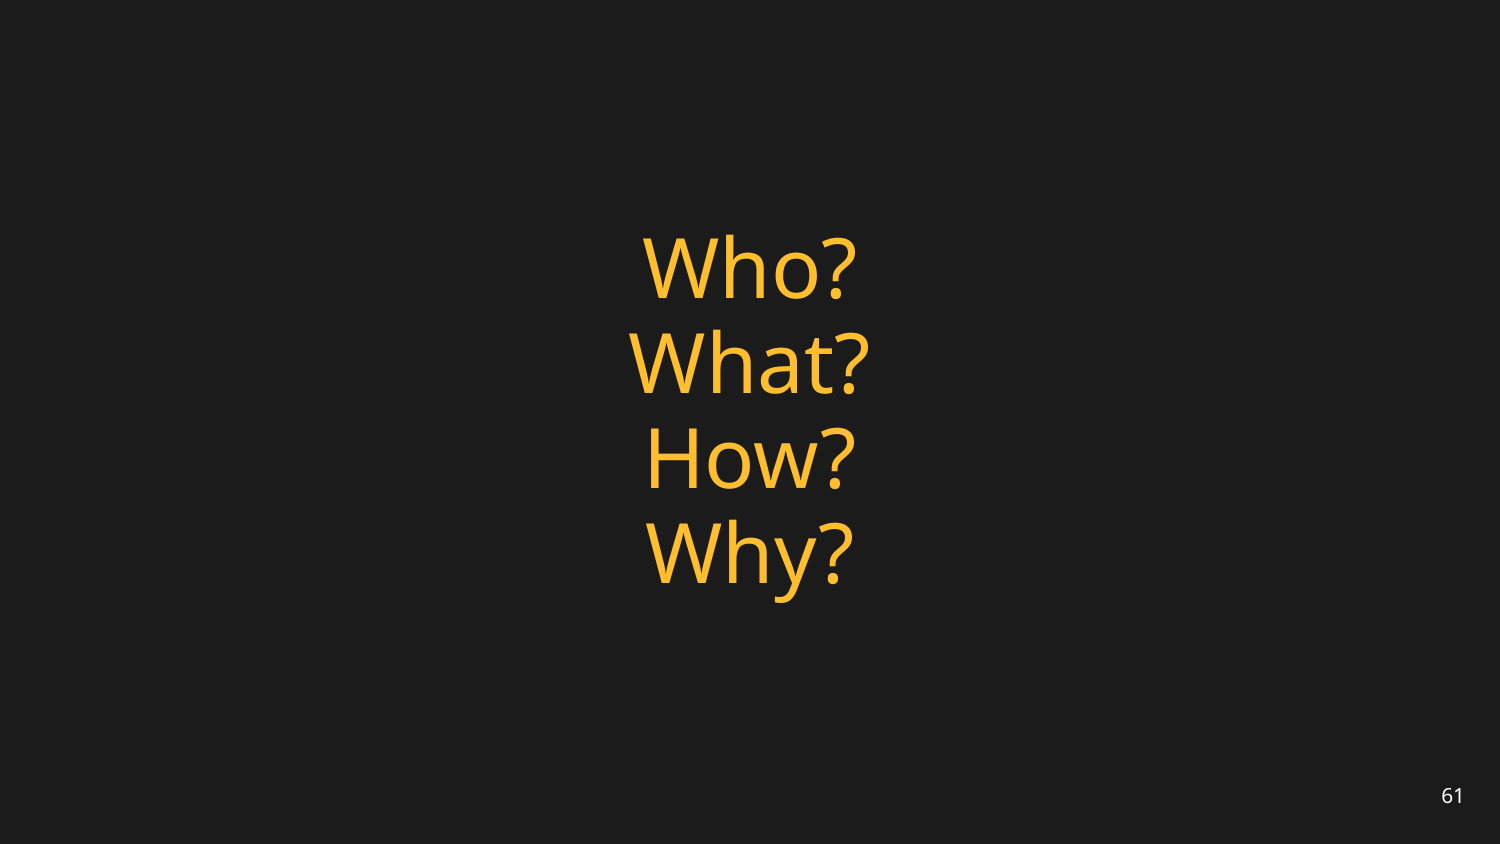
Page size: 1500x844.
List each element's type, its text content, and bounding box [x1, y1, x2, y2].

title Who? What? How? Why? [51, 72, 1449, 753]
slide_number 61 [1389, 764, 1480, 830]
